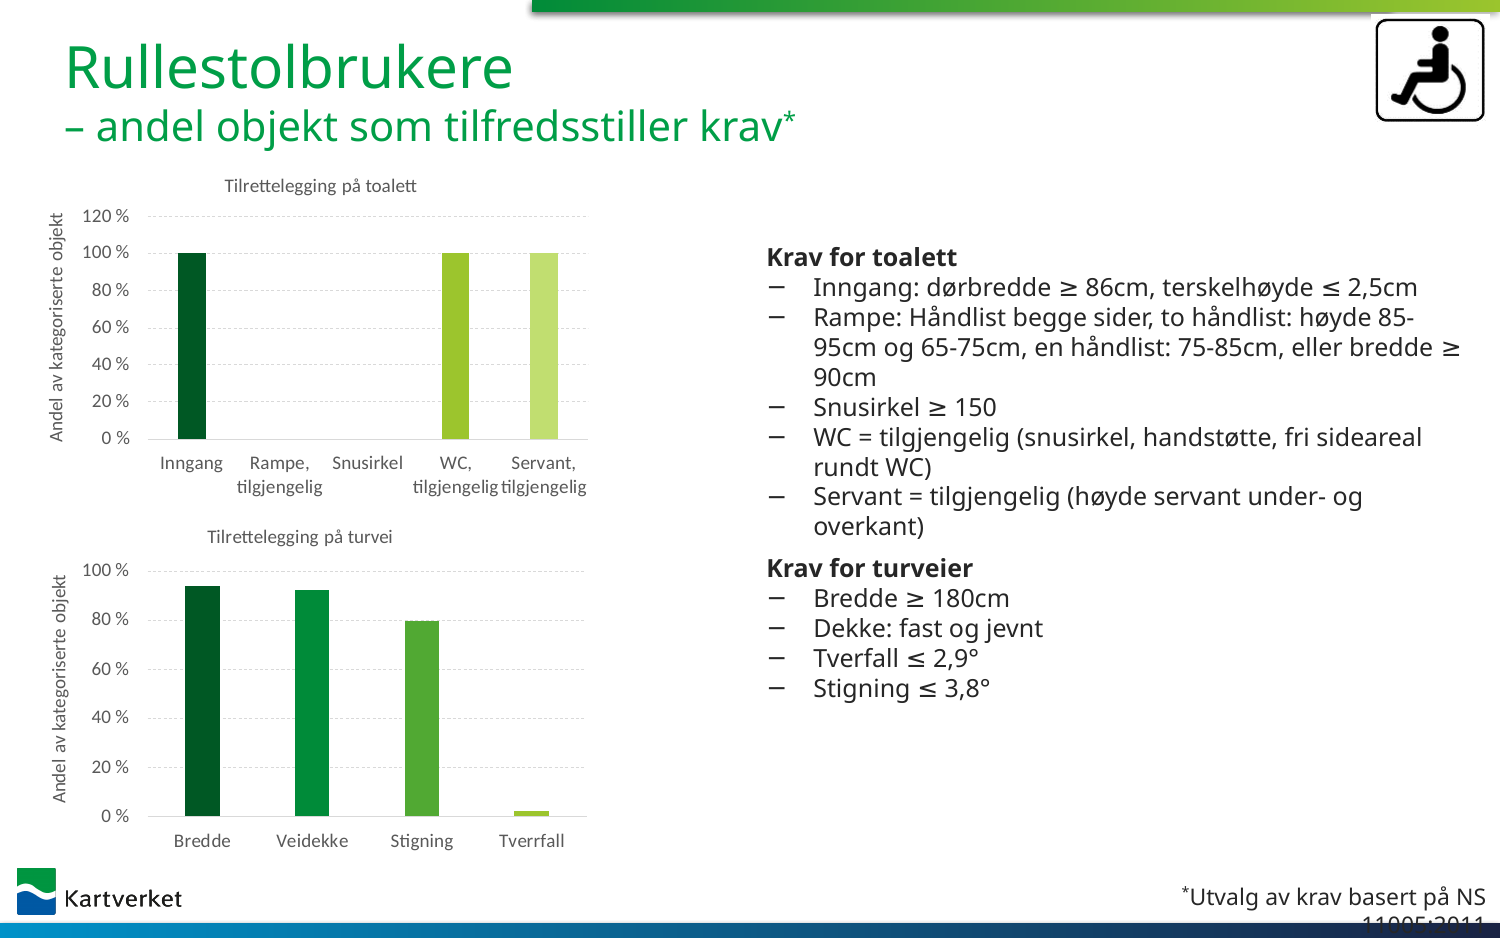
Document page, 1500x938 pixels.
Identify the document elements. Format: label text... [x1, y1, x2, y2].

picture [41, 166, 599, 505]
text_box Rullestolbrukere – andel objekt som tilfredsstiller krav* [49, 14, 1431, 158]
picture [41, 520, 598, 859]
text_box *Utvalg av krav basert på NS 11005:2011 [1068, 873, 1500, 938]
picture [1371, 13, 1491, 127]
text_box Krav for toalett Inngang: dørbredde ≥ 86cm, terskelhøyde ≤ 2,5cm Rampe: Håndlist begge sider, to håndlist: høyde 85-95cm og 65-75cm, en håndlist: 75-85cm, eller bredde ≥ 90cm Snusirkel ≥ 150 WC = tilgjengelig (snusirkel, handstøtte, fri sideareal rundt WC) Servant = tilgjengelig (høyde servant under- og overkant) [751, 234, 1483, 545]
text_box Krav for turveier Bredde ≥ 180cm Dekke: fast og jevnt Tverfall ≤ 2,9° Stigning ≤ 3,8° [751, 545, 1483, 710]
